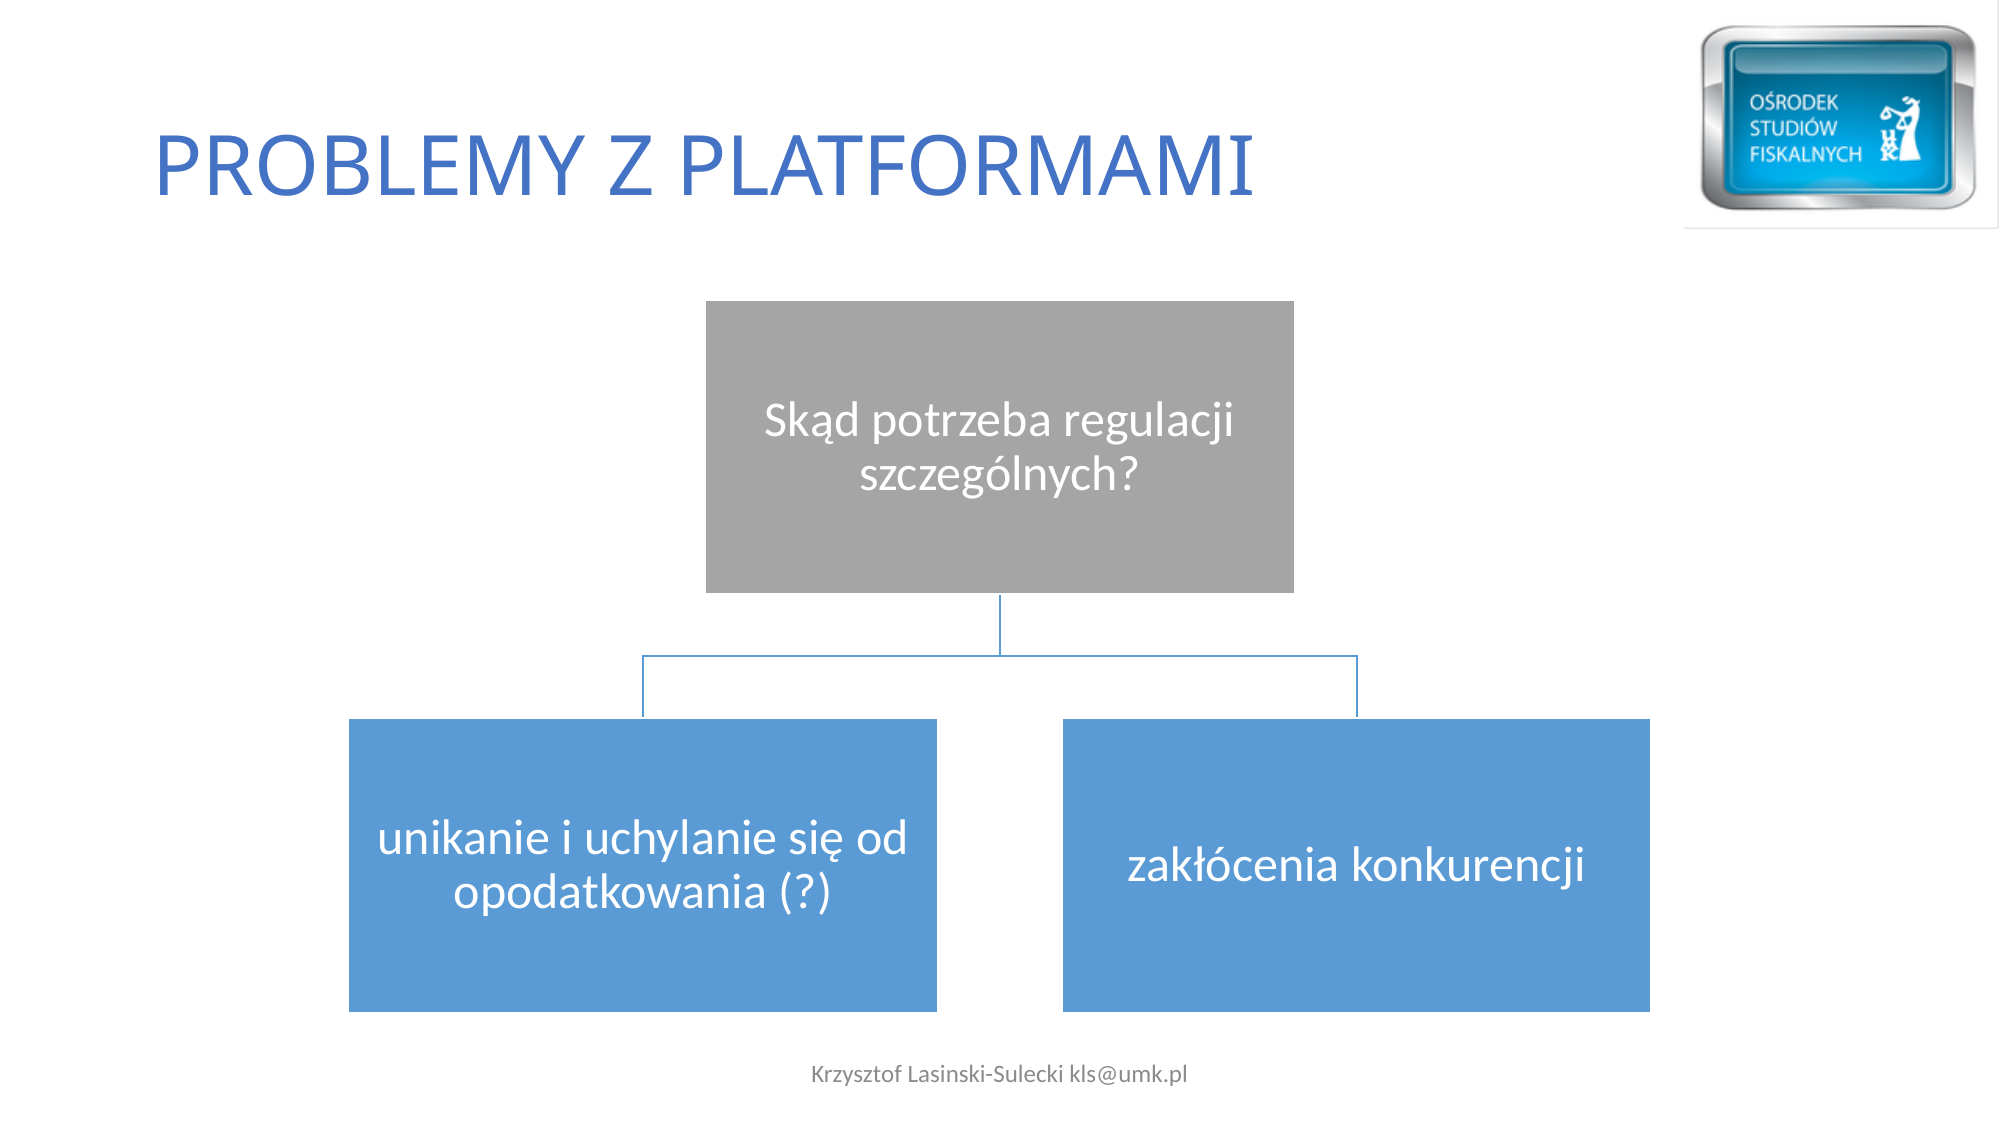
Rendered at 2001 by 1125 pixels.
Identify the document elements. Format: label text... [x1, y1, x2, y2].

footer Krzysztof Lasinski-Sulecki kls@umk.pl [662, 1042, 1338, 1103]
title PROBLEMY Z PLATFORMAMI [137, 59, 1863, 278]
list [137, 299, 1863, 1014]
picture [1684, 0, 2000, 230]
